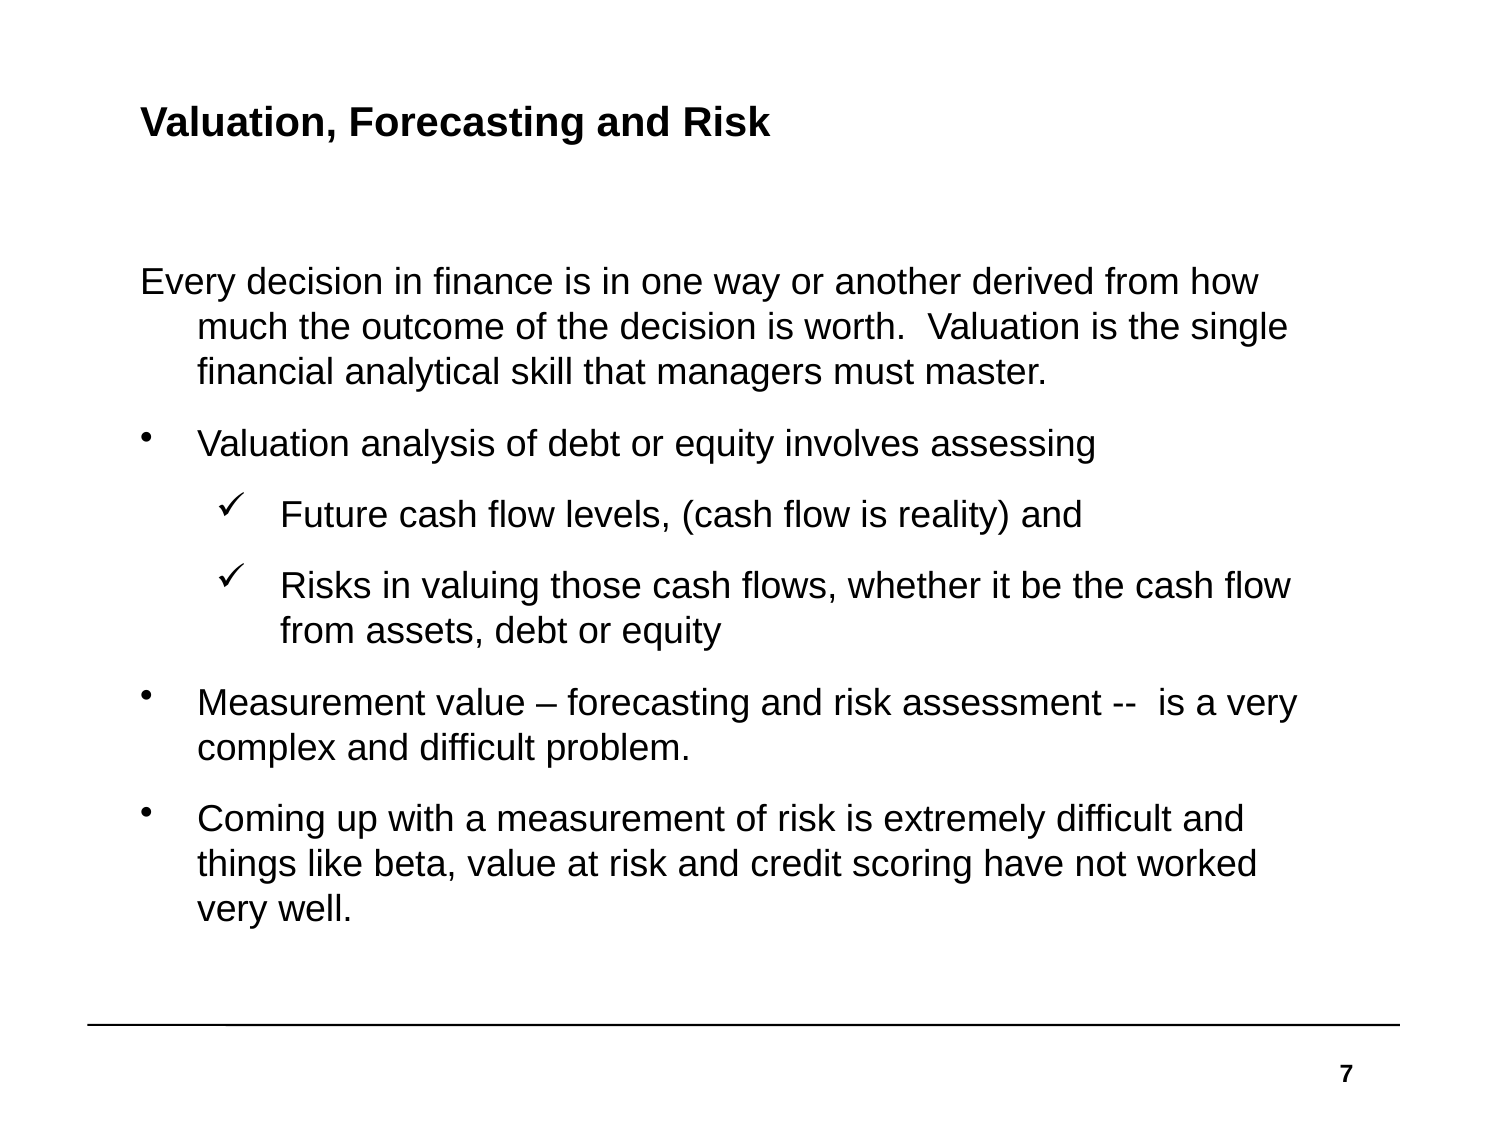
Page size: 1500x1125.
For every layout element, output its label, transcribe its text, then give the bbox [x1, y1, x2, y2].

title Valuation, Forecasting and Risk [125, 87, 1375, 225]
list Every decision in finance is in one way or another derived from how much the outcome of the decision is worth. Valuation is the single financial analytical skill that managers must master. Valuation analysis of debt or equity involves assessing Future cash flow levels, (cash flow is reality) and Risks in valuing those cash flows, whether it be the cash flow from assets, debt or equity Measurement value – forecasting and risk assessment -- is a very complex and difficult problem. Coming up with a measurement of risk is extremely difficult and things like beta, value at risk and credit scoring have not worked very well. [125, 249, 1338, 1000]
